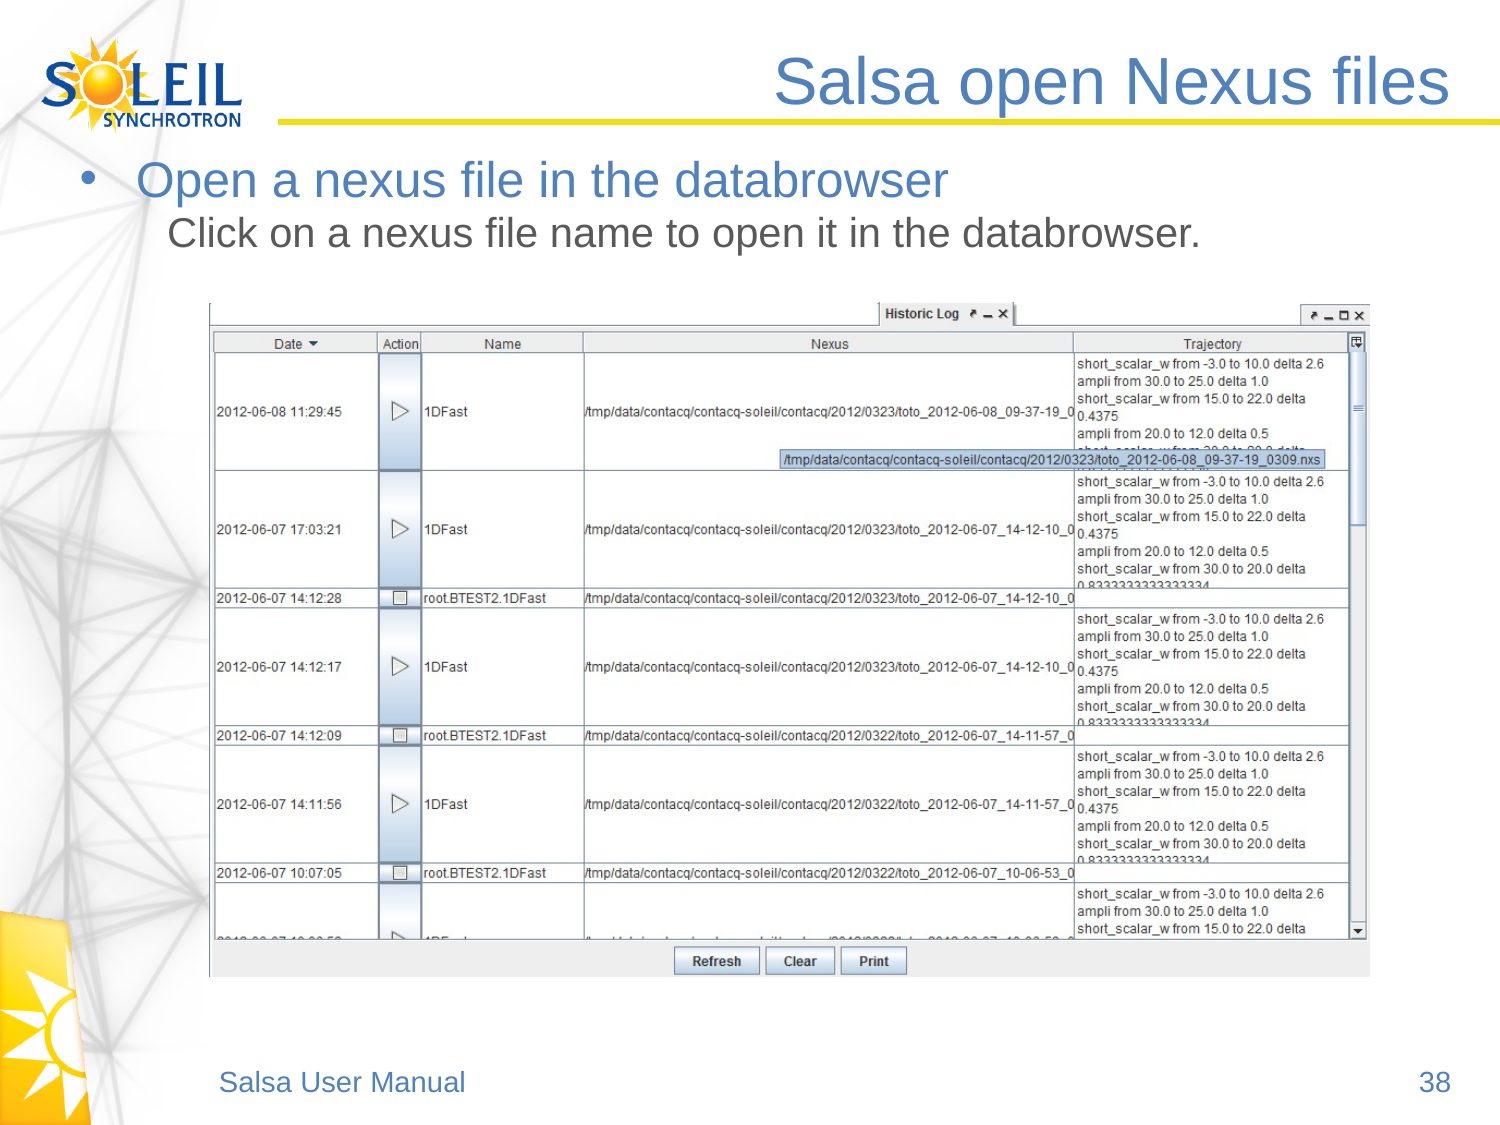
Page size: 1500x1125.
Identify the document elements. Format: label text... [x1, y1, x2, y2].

text_box Open a nexus file in the databrowser Click on a nexus file name to open it in the databrowser. [64, 152, 1463, 347]
picture [0, 0, 1500, 1125]
text_box Salsa User Manual 38 [100, 1046, 1467, 1116]
title Salsa open Nexus files [277, 31, 1467, 125]
